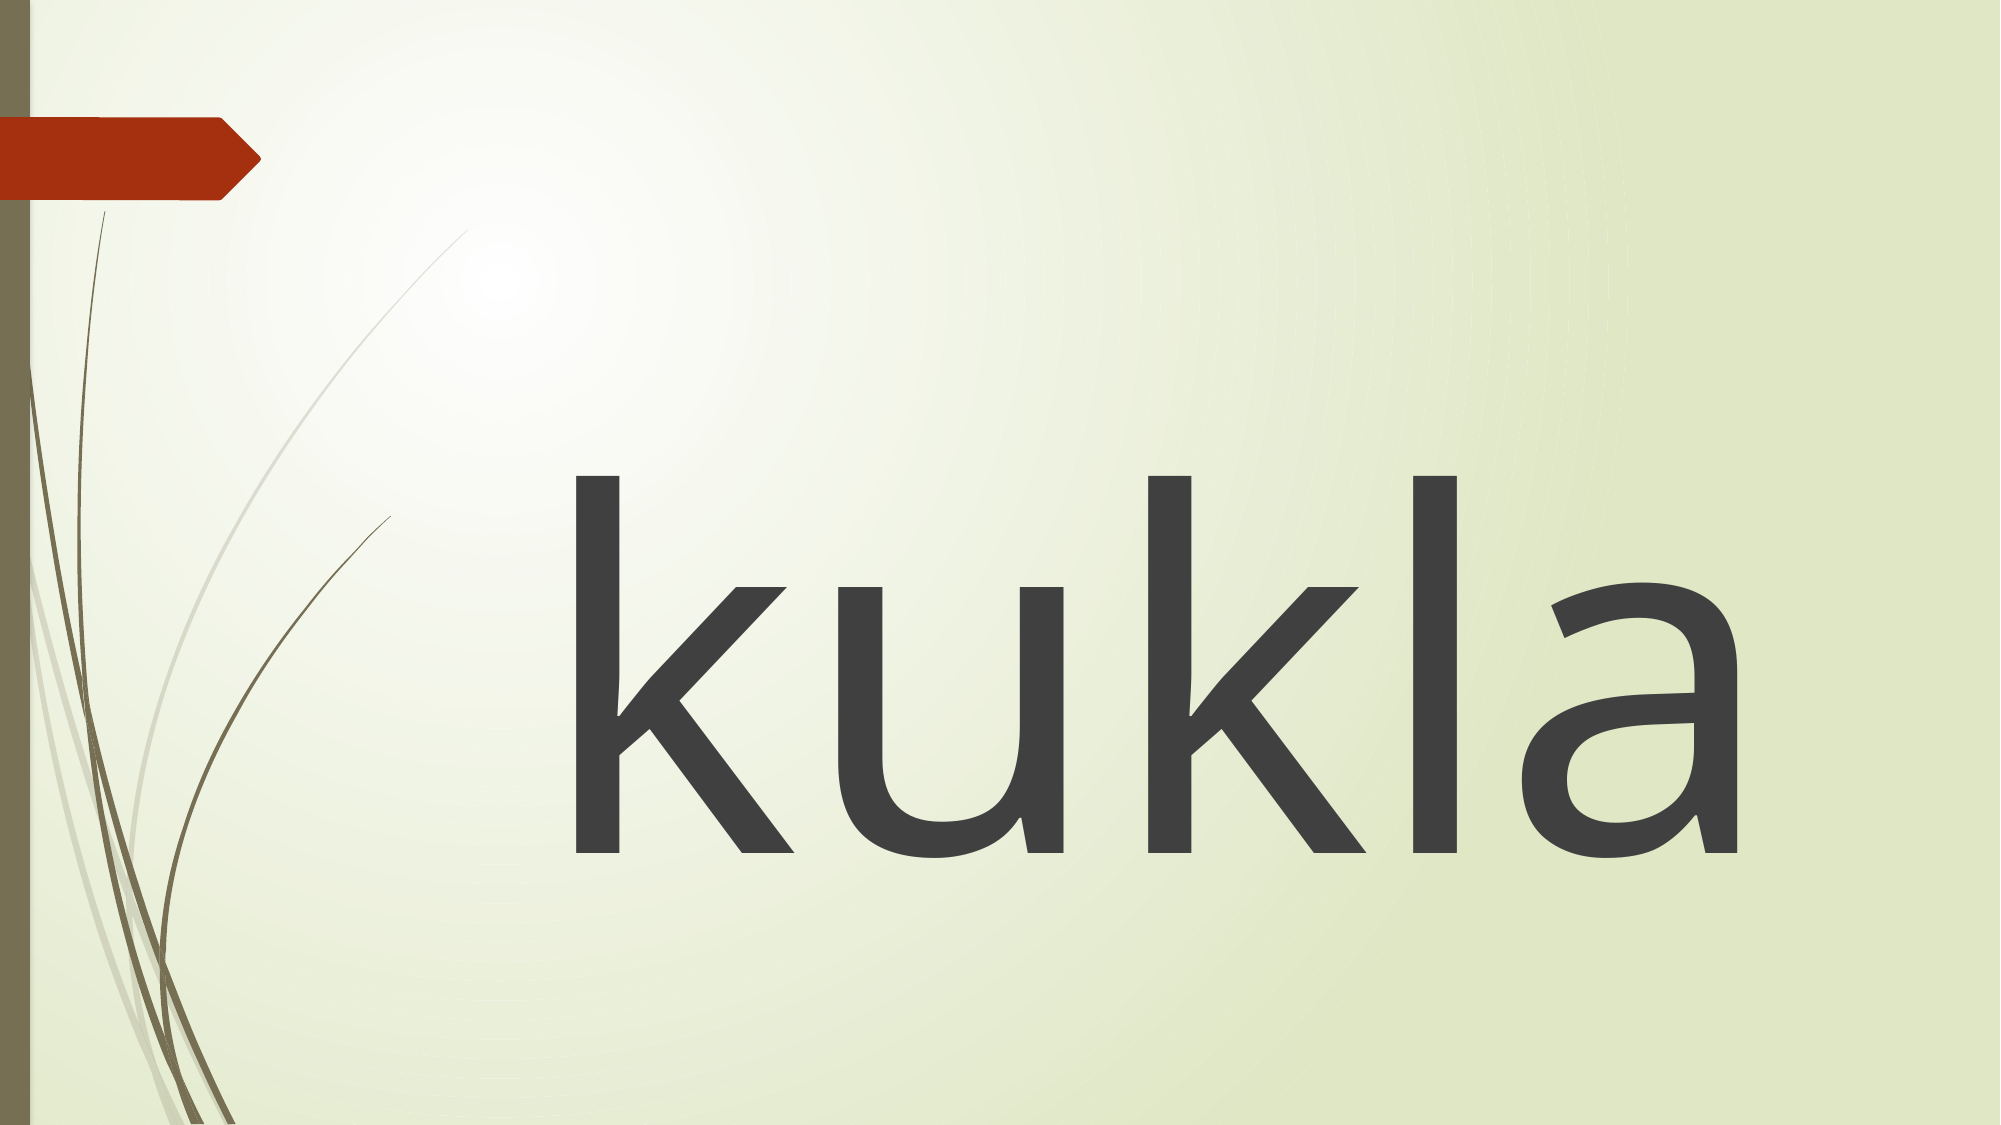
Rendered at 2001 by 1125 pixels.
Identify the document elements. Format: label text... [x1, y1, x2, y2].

list kukla [424, 350, 1888, 970]
